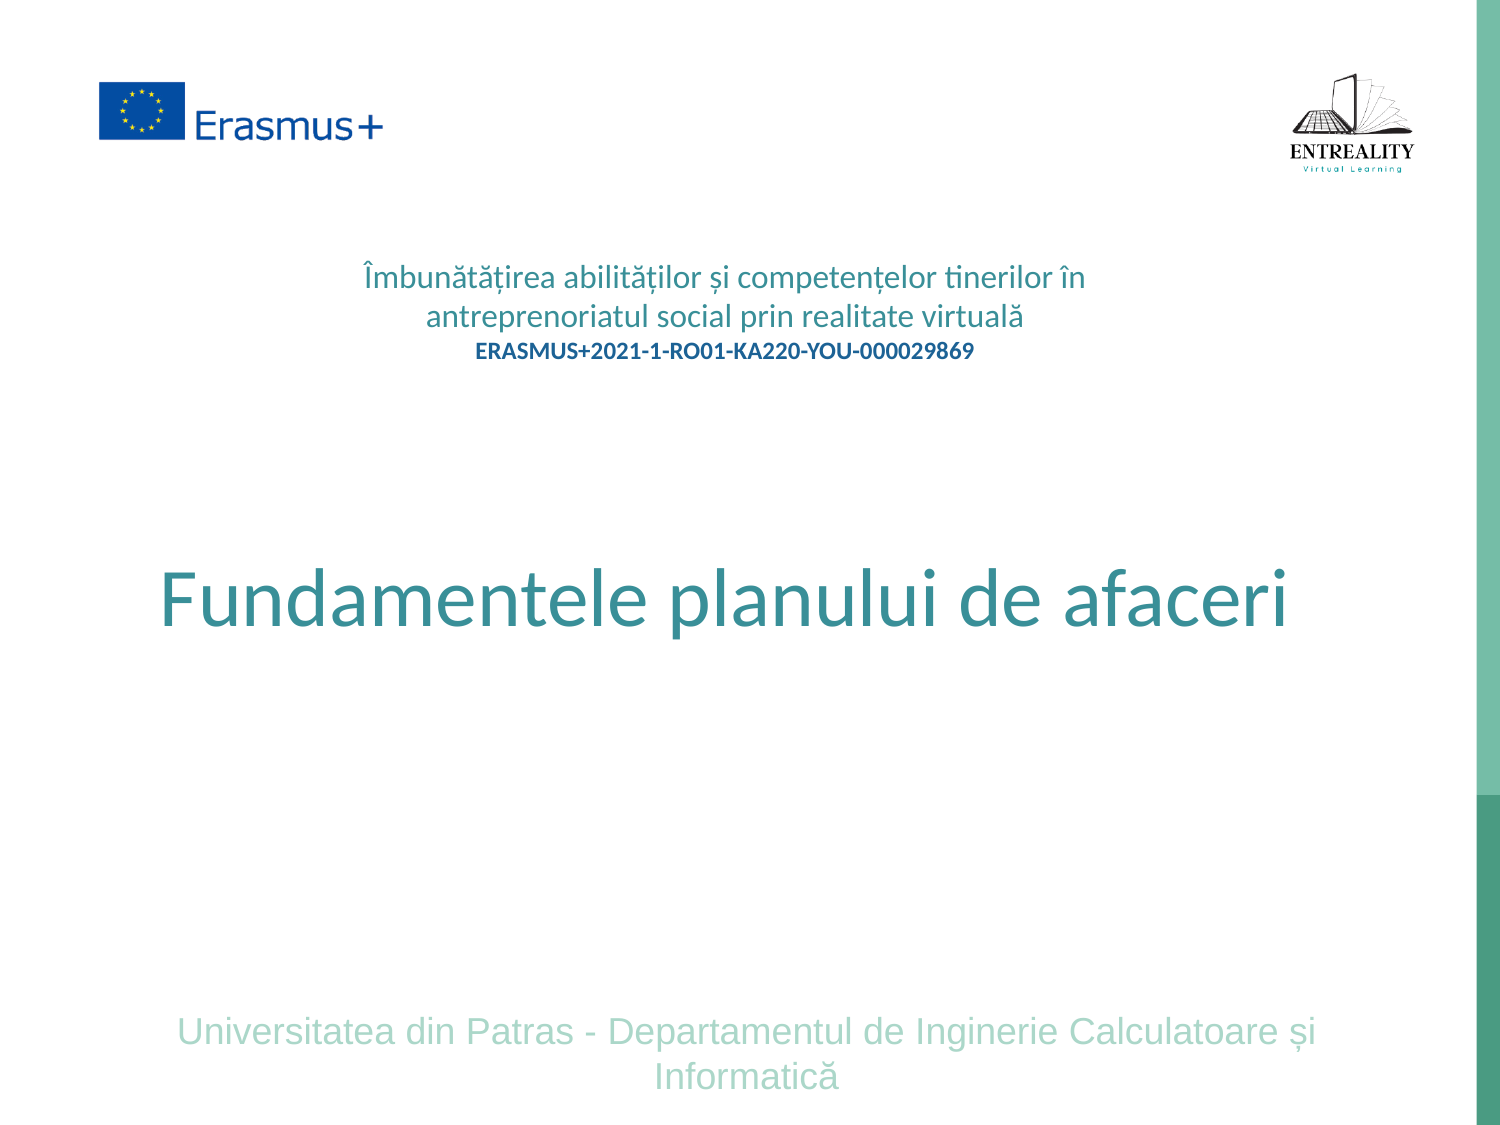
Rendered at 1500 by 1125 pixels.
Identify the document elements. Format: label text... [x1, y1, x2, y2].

title Fundamentele planului de afaceri [63, 486, 1388, 700]
text_box Universitatea din Patras - Departamentul de Inginerie Calculatoare și Informatică [82, 999, 1412, 1105]
picture [81, 64, 399, 156]
text_box Îmbunătățirea abilităților și competențelor tinerilor în antreprenoriatul social prin realitate virtuală ERASMUS+2021-1-RO01-KA220-YOU-000029869 [275, 247, 1176, 372]
picture [1246, 17, 1458, 229]
